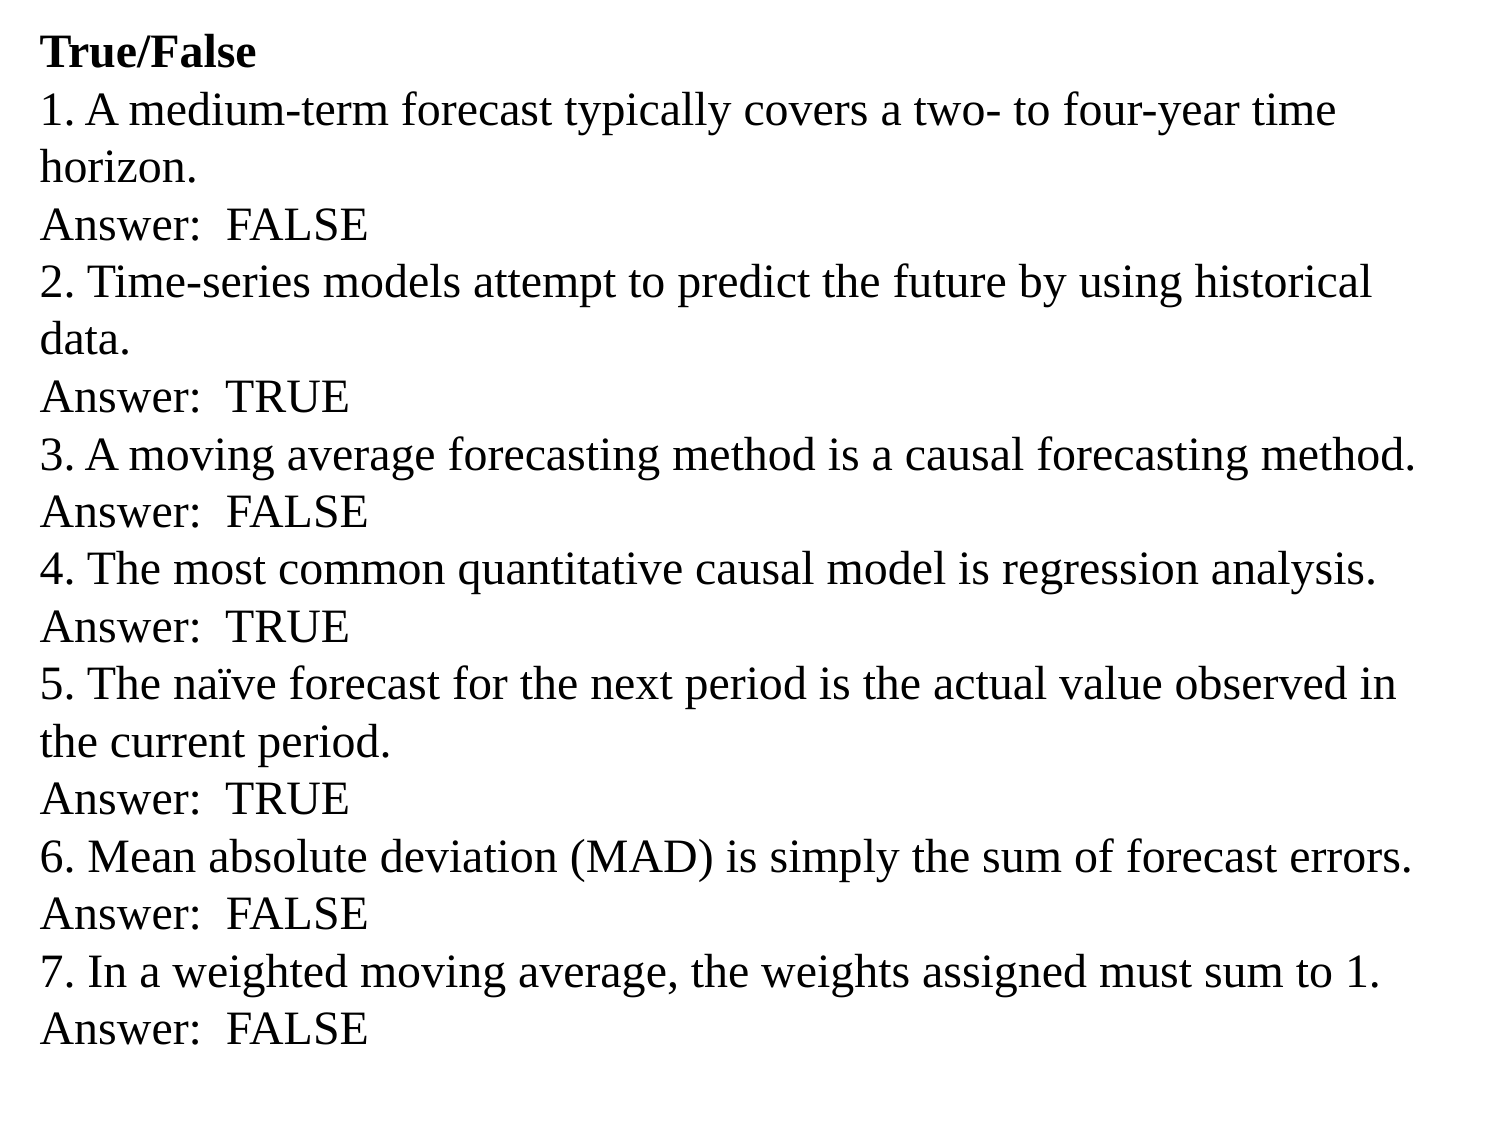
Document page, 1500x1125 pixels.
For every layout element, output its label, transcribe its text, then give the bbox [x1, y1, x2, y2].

text_box True/False 1. A medium-term forecast typically covers a two- to four-year time horizon. Answer: FALSE 2. Time-series models attempt to predict the future by using historical data. Answer: TRUE 3. A moving average forecasting method is a causal forecasting method. Answer: FALSE 4. The most common quantitative causal model is regression analysis. Answer: TRUE 5. The naïve forecast for the next period is the actual value observed in the current period. Answer: TRUE 6. Mean absolute deviation (MAD) is simply the sum of forecast errors. Answer: FALSE 7. In a weighted moving average, the weights assigned must sum to 1. Answer: FALSE [24, 12, 1463, 1062]
